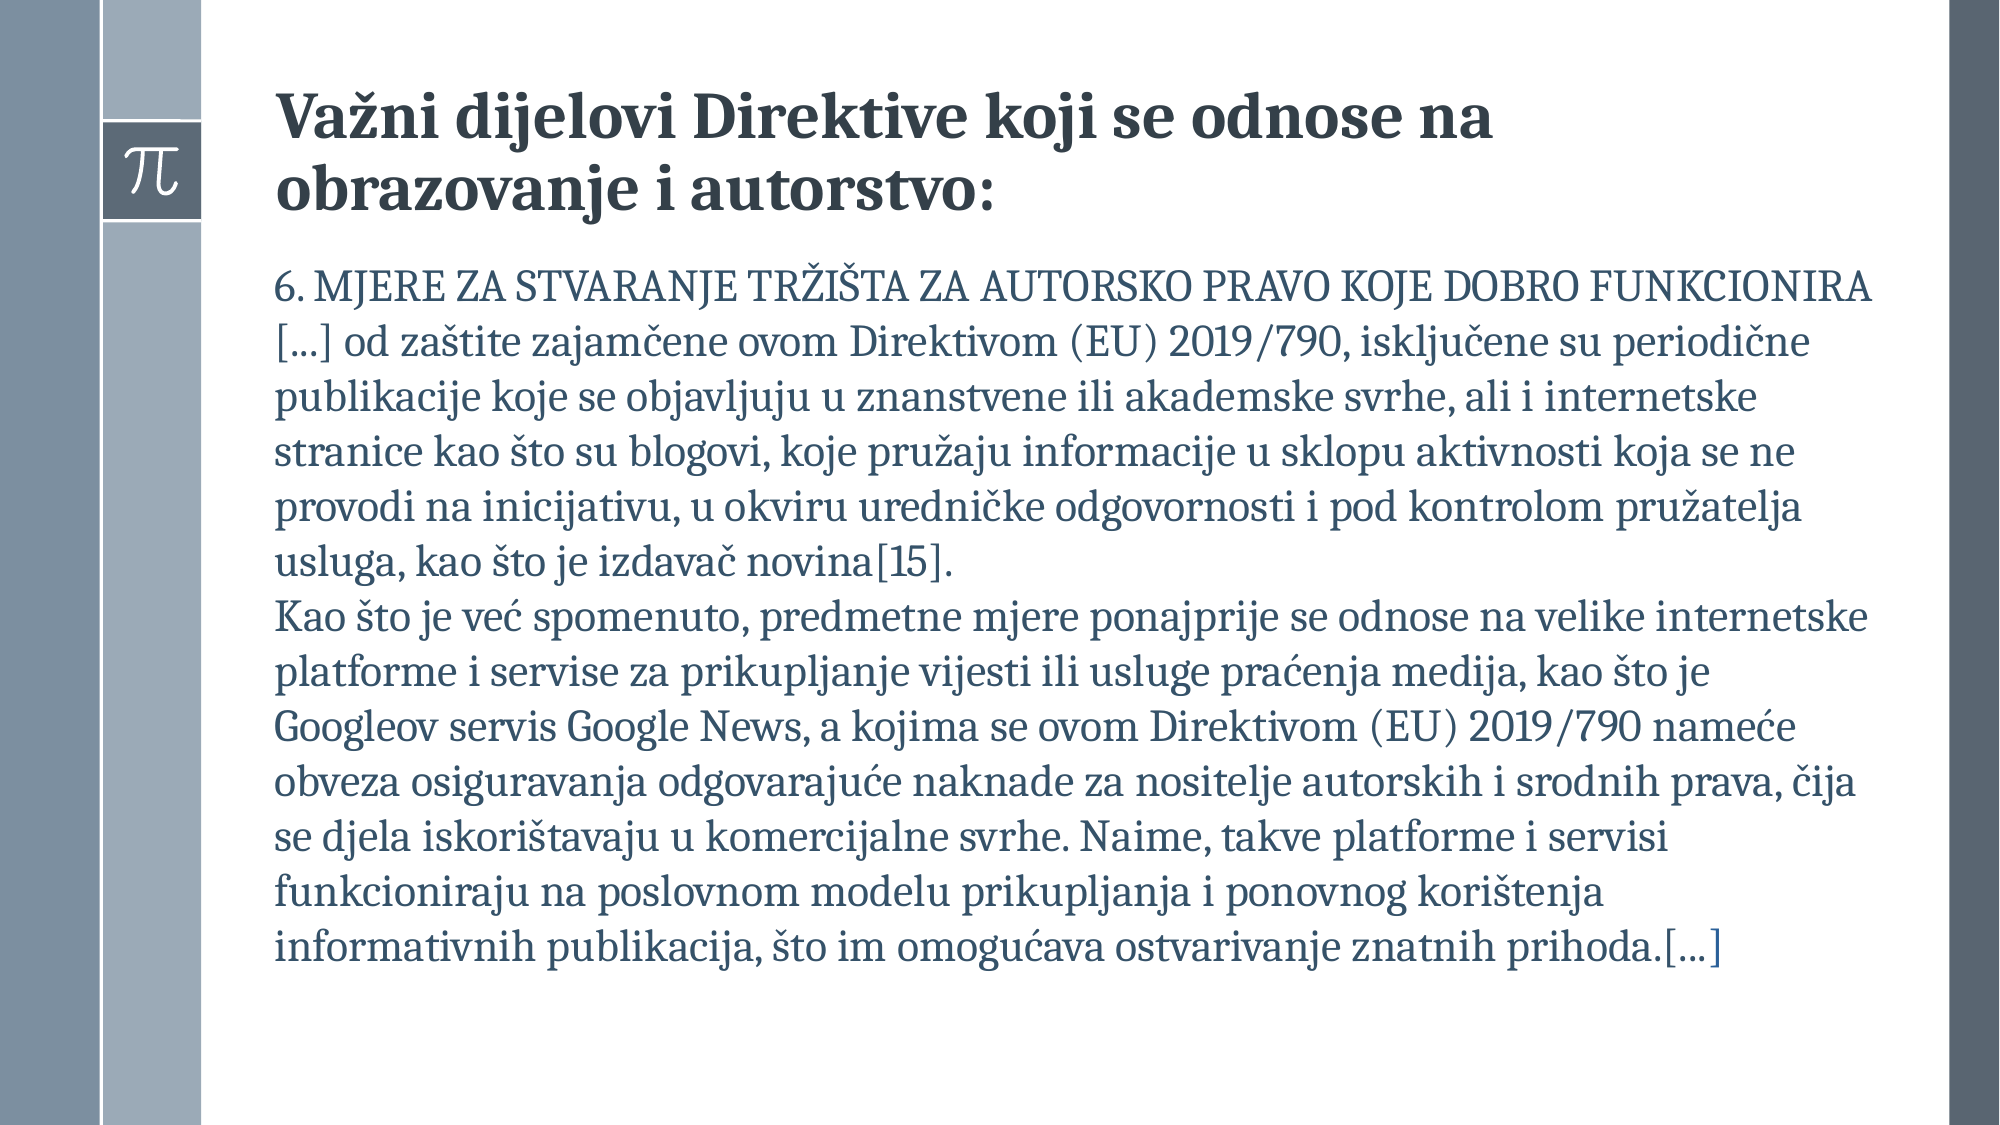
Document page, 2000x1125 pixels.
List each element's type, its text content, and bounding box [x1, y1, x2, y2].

text_box 6. MJERE ZA STVARANJE TRŽIŠTA ZA AUTORSKO PRAVO KOJE DOBRO FUNKCIONIRA [...] od zaštite zajamčene ovom Direktivom (EU) 2019/790, isključene su periodične publikacije koje se objavljuju u znanstvene ili akademske svrhe, ali i internetske stranice kao što su blogovi, koje pružaju informacije u sklopu aktivnosti koja se ne provodi na inicijativu, u okviru uredničke odgovornosti i pod kontrolom pružatelja usluga, kao što je izdavač novina[15]. Kao što je već spomenuto, predmetne mjere ponajprije se odnose na velike internetske platforme i servise za prikupljanje vijesti ili usluge praćenja medija, kao što je Googleov servis Google News, a kojima se ovom Direktivom (EU) 2019/790 nameće obveza osiguravanja odgovarajuće naknade za nositelje autorskih i srodnih prava, čija se djela iskorištavaju u komercijalne svrhe. Naime, takve platforme i servisi funkcioniraju na poslovnom modelu prikupljanja i ponovnog korištenja informativnih publikacija, što im omogućava ostvarivanje znatnih prihoda.[...] [259, 247, 1890, 1033]
text_box Važni dijelovi Direktive koji se odnose na obrazovanje i autorstvo: [261, 29, 1866, 233]
text_box [247, 247, 1871, 1088]
